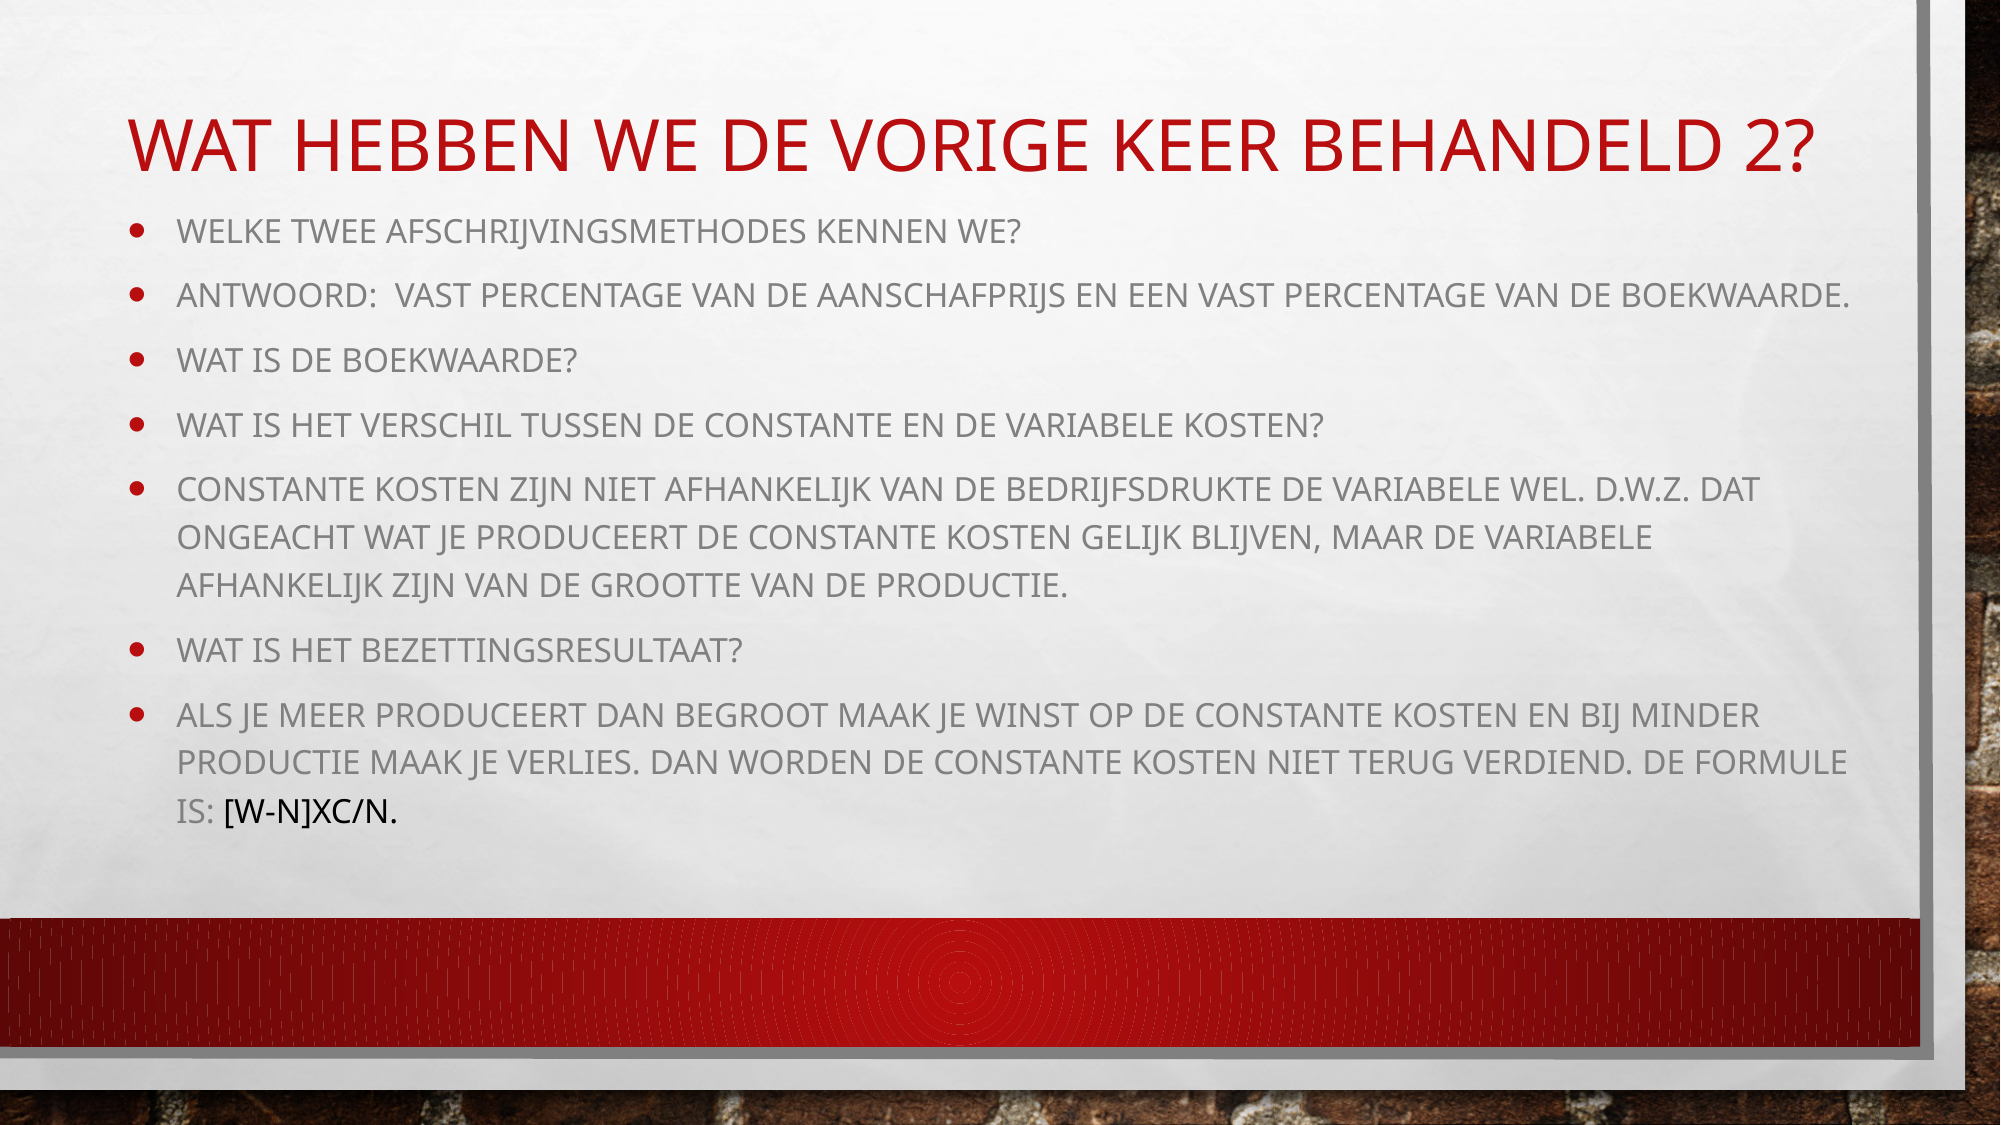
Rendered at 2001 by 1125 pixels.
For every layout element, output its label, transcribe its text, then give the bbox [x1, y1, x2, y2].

list Welke twee afschrijvingsmethodes kennen we? Antwoord: vast percentage van de aanschafprijs en een vast percentage van de boekwaarde. Wat is de boekwaarde? Wat is het verschil tussen de constante en de variabele kosten? Constante kosten zijn niet afhankelijk van de bedrijfsdrukte de variabele wel. D.w.z. dat ongeacht wat je produceert de constante kosten gelijk blijven, maar de variabele afhankelijk zijn van de grootte van de productie. Wat is het bezettingsresultaat? Als je meer produceert dan begroot maak je winst op de constante kosten en bij minder productie maak je verlies. Dan worden de constante kosten niet terug verdiend. De formule is: [w-n]xc/n. [112, 194, 1879, 883]
title Wat hebben we de vorige keer behandeld 2? [112, 57, 1879, 194]
picture [0, 0, 2000, 1125]
